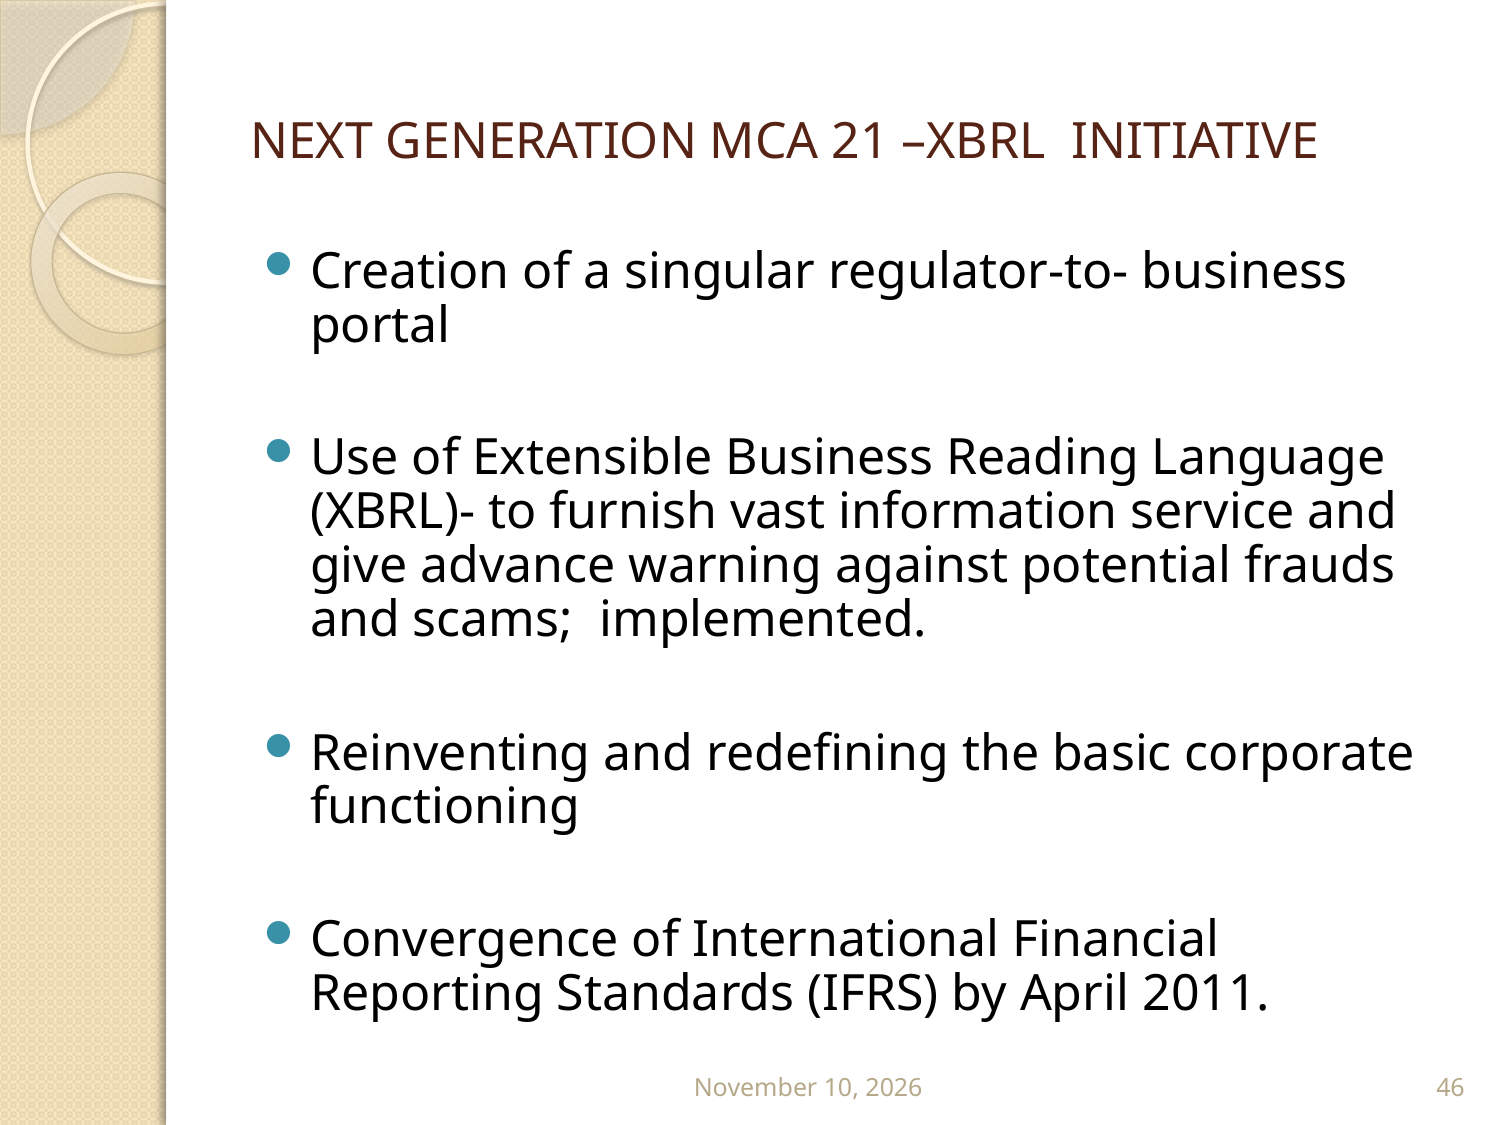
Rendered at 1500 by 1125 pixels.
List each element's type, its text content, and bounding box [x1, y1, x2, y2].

list Creation of a singular regulator-to- business portal Use of Extensible Business Reading Language (XBRL)- to furnish vast information service and give advance warning against potential frauds and scams; implemented. Reinventing and redefining the basic corporate functioning Convergence of International Financial Reporting Standards (IFRS) by April 2011. [235, 237, 1466, 1025]
title NEXT GENERATION MCA 21 –XBRL INITIATIVE [235, 45, 1466, 233]
slide_number 46 [1413, 1034, 1488, 1113]
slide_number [587, 1034, 938, 1113]
